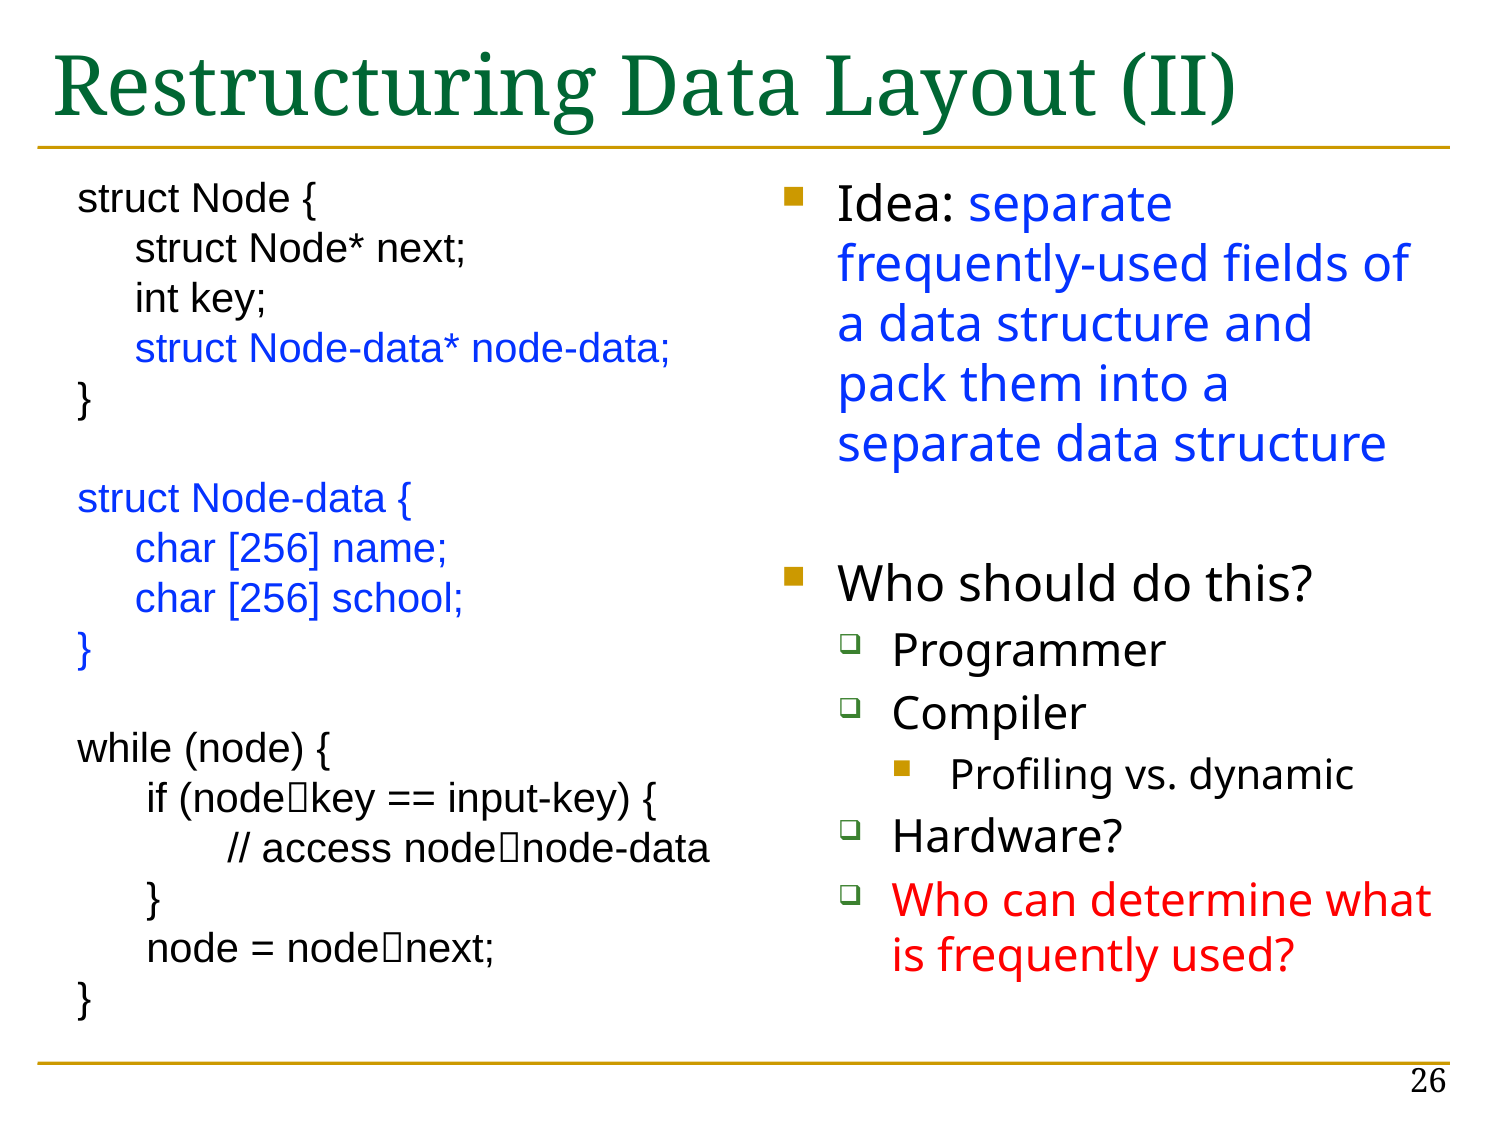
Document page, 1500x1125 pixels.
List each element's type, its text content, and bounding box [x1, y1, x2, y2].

title Restructuring Data Layout (II) [37, 24, 1450, 200]
text_box struct Node { struct Node* next; int key; struct Node-data* node-data; } struct Node-data { char [256] name; char [256] school; } while (node) { if (nodekey == input-key) { // access nodenode-data } node = nodenext; } [62, 163, 779, 1079]
slide_number 26 [1111, 1036, 1462, 1112]
list Idea: separate frequently-used fields of a data structure and pack them into a separate data structure Who should do this? Programmer Compiler Profiling vs. dynamic Hardware? Who can determine what is frequently used? [779, 163, 1450, 1016]
